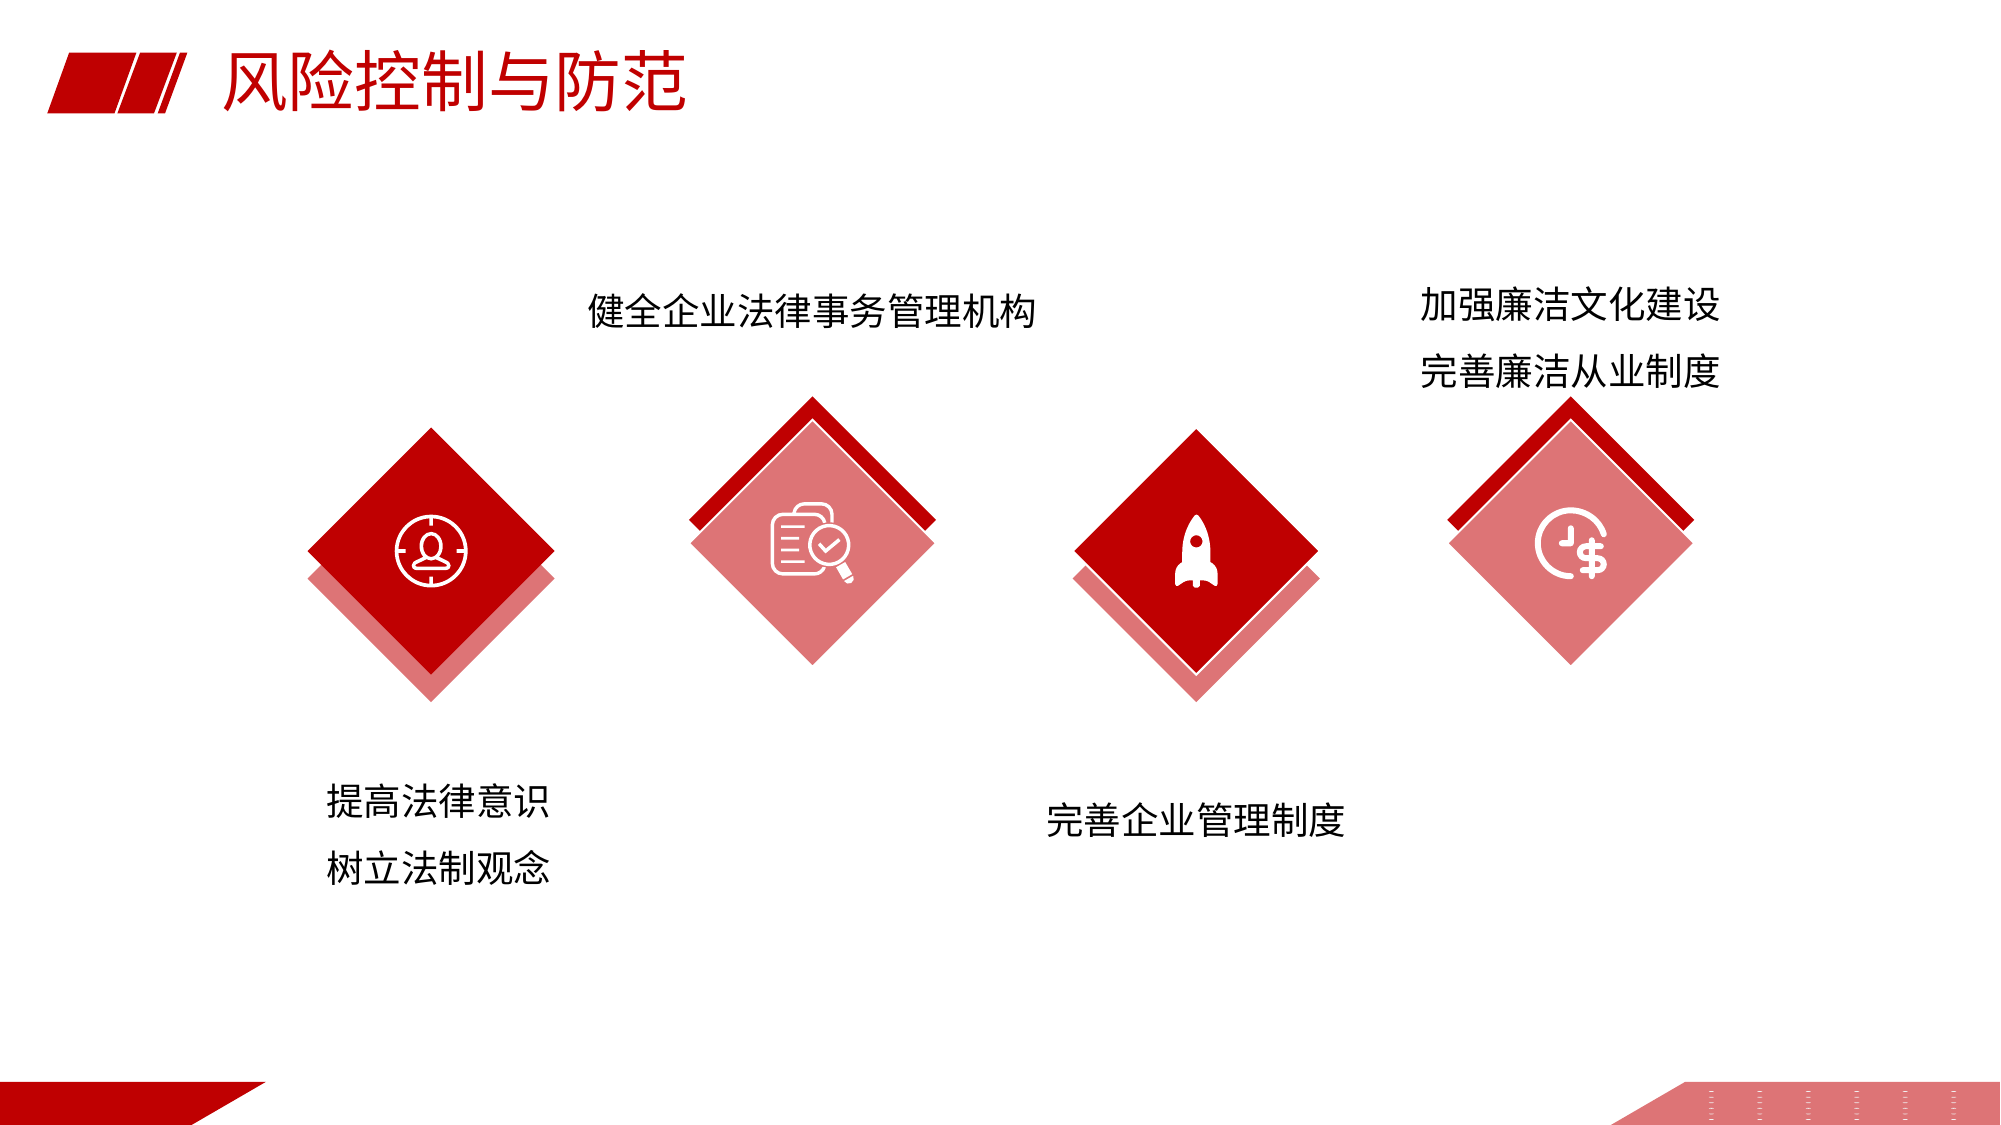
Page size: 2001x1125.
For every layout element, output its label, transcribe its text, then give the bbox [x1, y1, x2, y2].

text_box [343, 463, 519, 666]
text_box 健全企业法律事务管理机构 [506, 280, 1119, 341]
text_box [1108, 463, 1284, 666]
text_box 加强廉洁文化建设 完善廉洁从业制度 [1265, 250, 1877, 401]
text_box 风险控制与防范 [206, 51, 771, 118]
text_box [1483, 432, 1659, 631]
text_box 完善企业管理制度 [890, 789, 1502, 850]
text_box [725, 432, 900, 631]
text_box 提高法律意识 树立法制观念 [133, 747, 745, 898]
